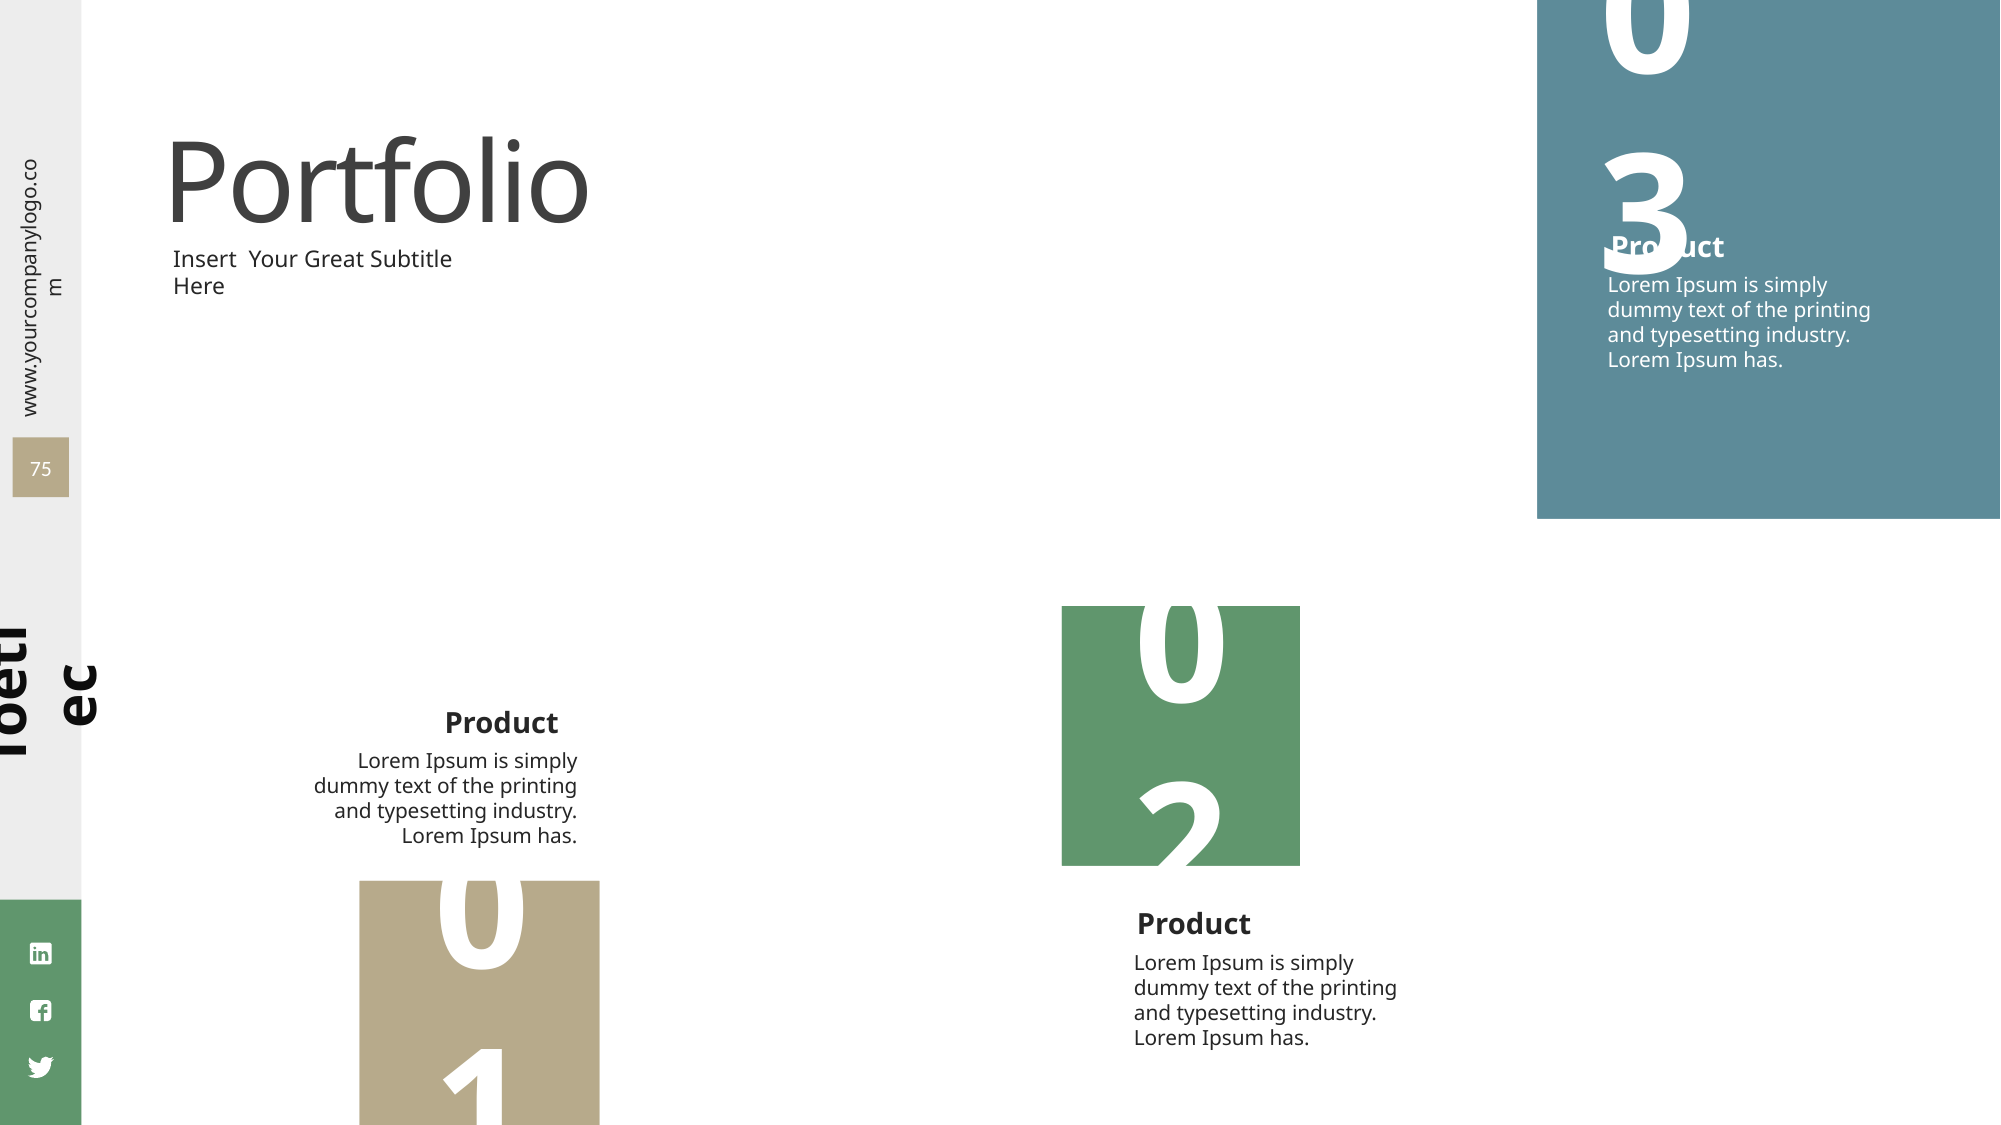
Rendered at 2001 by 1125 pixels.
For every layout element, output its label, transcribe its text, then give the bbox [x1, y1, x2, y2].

text_box Portfolio [147, 117, 1062, 239]
text_box Product [1595, 208, 1832, 282]
text_box Insert Your Great Subtitle Here [158, 237, 512, 307]
text_box Lorem Ipsum is simply dummy text of the printing and typesetting industry. Lorem Ipsum has. [1603, 267, 1886, 377]
text_box Lorem Ipsum is simply dummy text of the printing and typesetting industry. Lorem Ipsum has. [300, 743, 582, 853]
text_box 01 [407, 922, 555, 1081]
picture [599, 0, 2000, 1125]
text_box [359, 880, 599, 1125]
text_box [1538, 0, 2000, 518]
slide_number 75 [12, 437, 69, 498]
text_box 03 [1564, 28, 1729, 186]
text_box [1062, 607, 1301, 867]
text_box Product [345, 685, 582, 743]
text_box Product [1121, 886, 1359, 959]
text_box 02 [1107, 657, 1254, 815]
text_box Lorem Ipsum is simply dummy text of the printing and typesetting industry. Lorem Ipsum has. [1129, 945, 1412, 1054]
